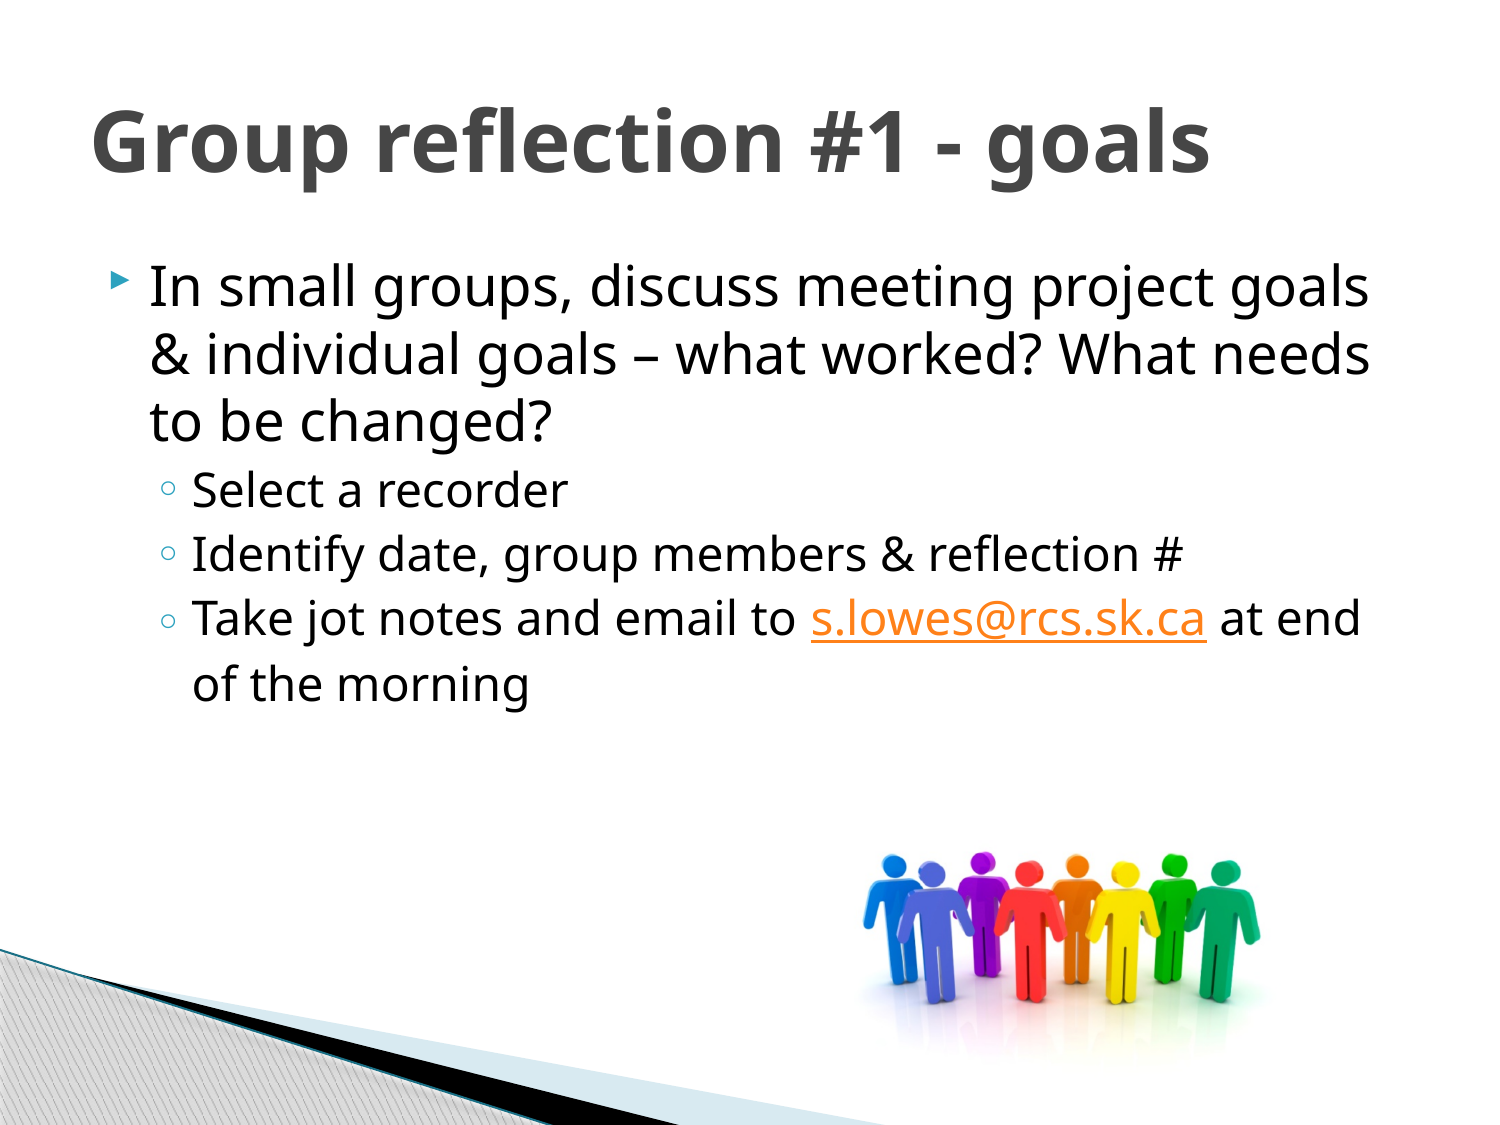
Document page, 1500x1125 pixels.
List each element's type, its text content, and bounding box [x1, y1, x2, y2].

list In small groups, discuss meeting project goals & individual goals – what worked? What needs to be changed? Select a recorder Identify date, group members & reflection # Take jot notes and email to s.lowes@rcs.sk.ca at end of the morning [75, 243, 1425, 986]
picture [832, 786, 1288, 1090]
title Group reflection #1 - goals [75, 45, 1425, 233]
